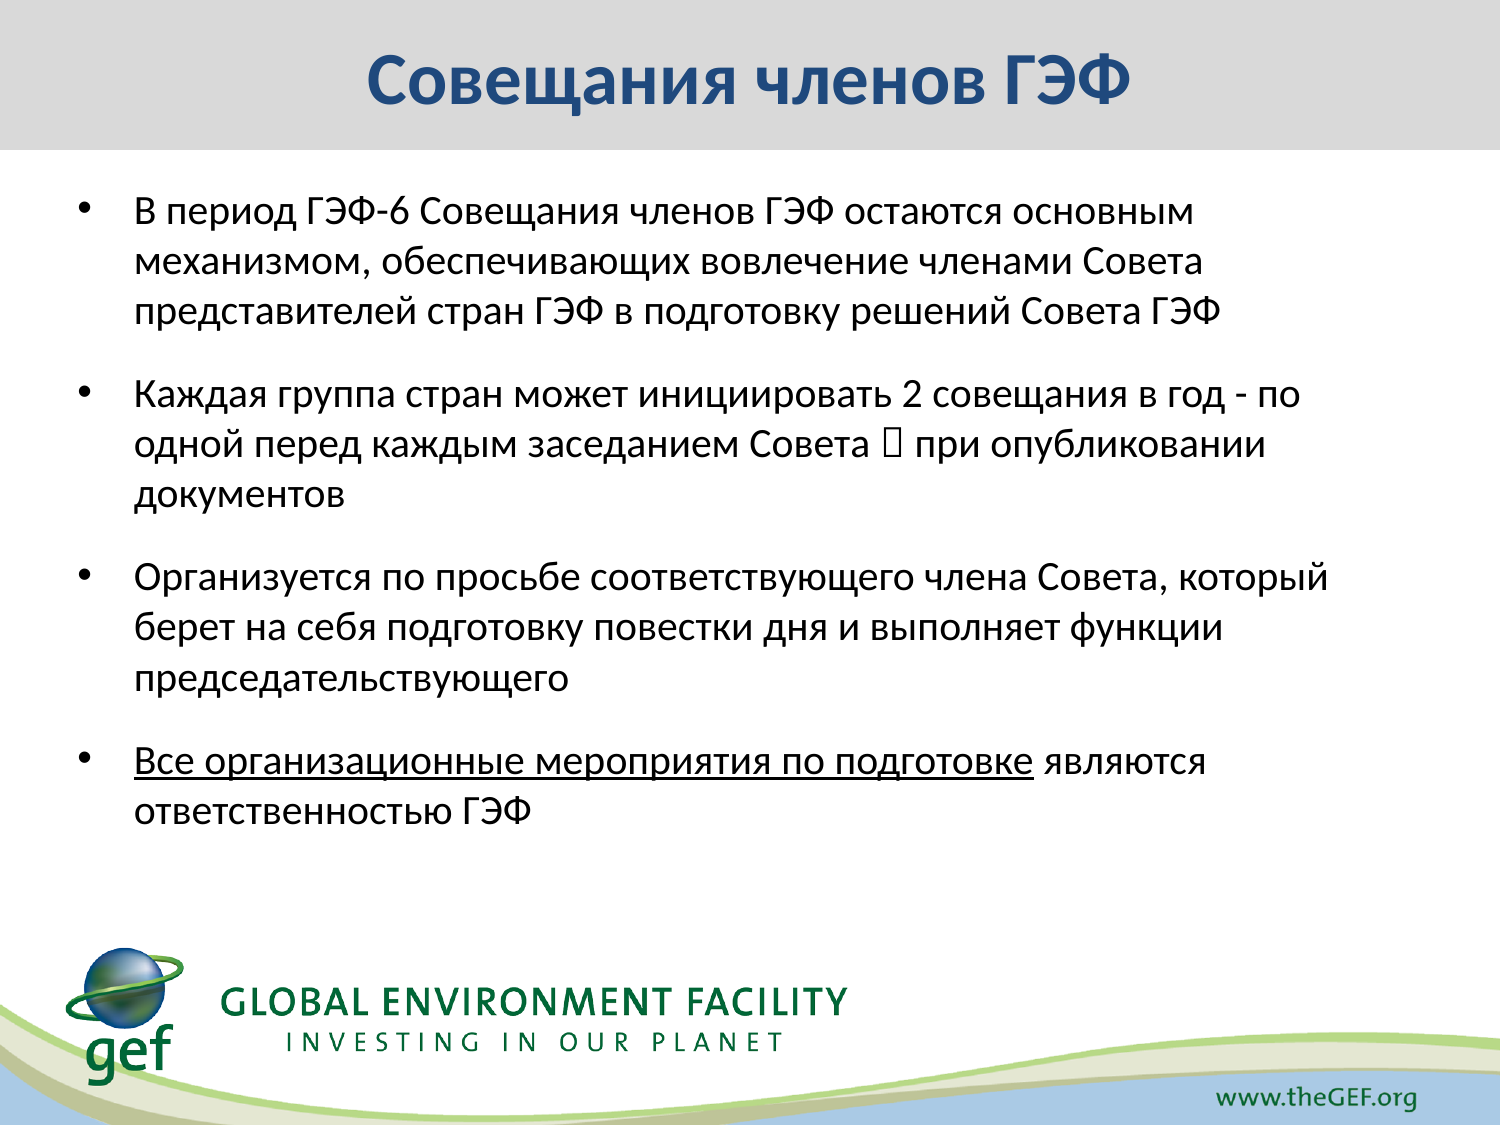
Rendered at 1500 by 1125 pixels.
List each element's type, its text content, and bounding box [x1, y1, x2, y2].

title Совещания членов ГЭФ [0, 0, 1500, 151]
picture [0, 920, 1500, 1125]
list В период ГЭФ-6 Совещания членов ГЭФ остаются основным механизмом, обеспечивающих вовлечение членами Совета представителей стран ГЭФ в подготовку решений Совета ГЭФ Каждая группа стран может инициировать 2 совещания в год - по одной перед каждым заседанием Совета  при опубликовании документов Организуется по просьбе соответствующего члена Совета, который берет на себя подготовку повестки дня и выполняет функции председательствующего Все организационные мероприятия по подготовке являются ответственностью ГЭФ [62, 174, 1426, 1013]
